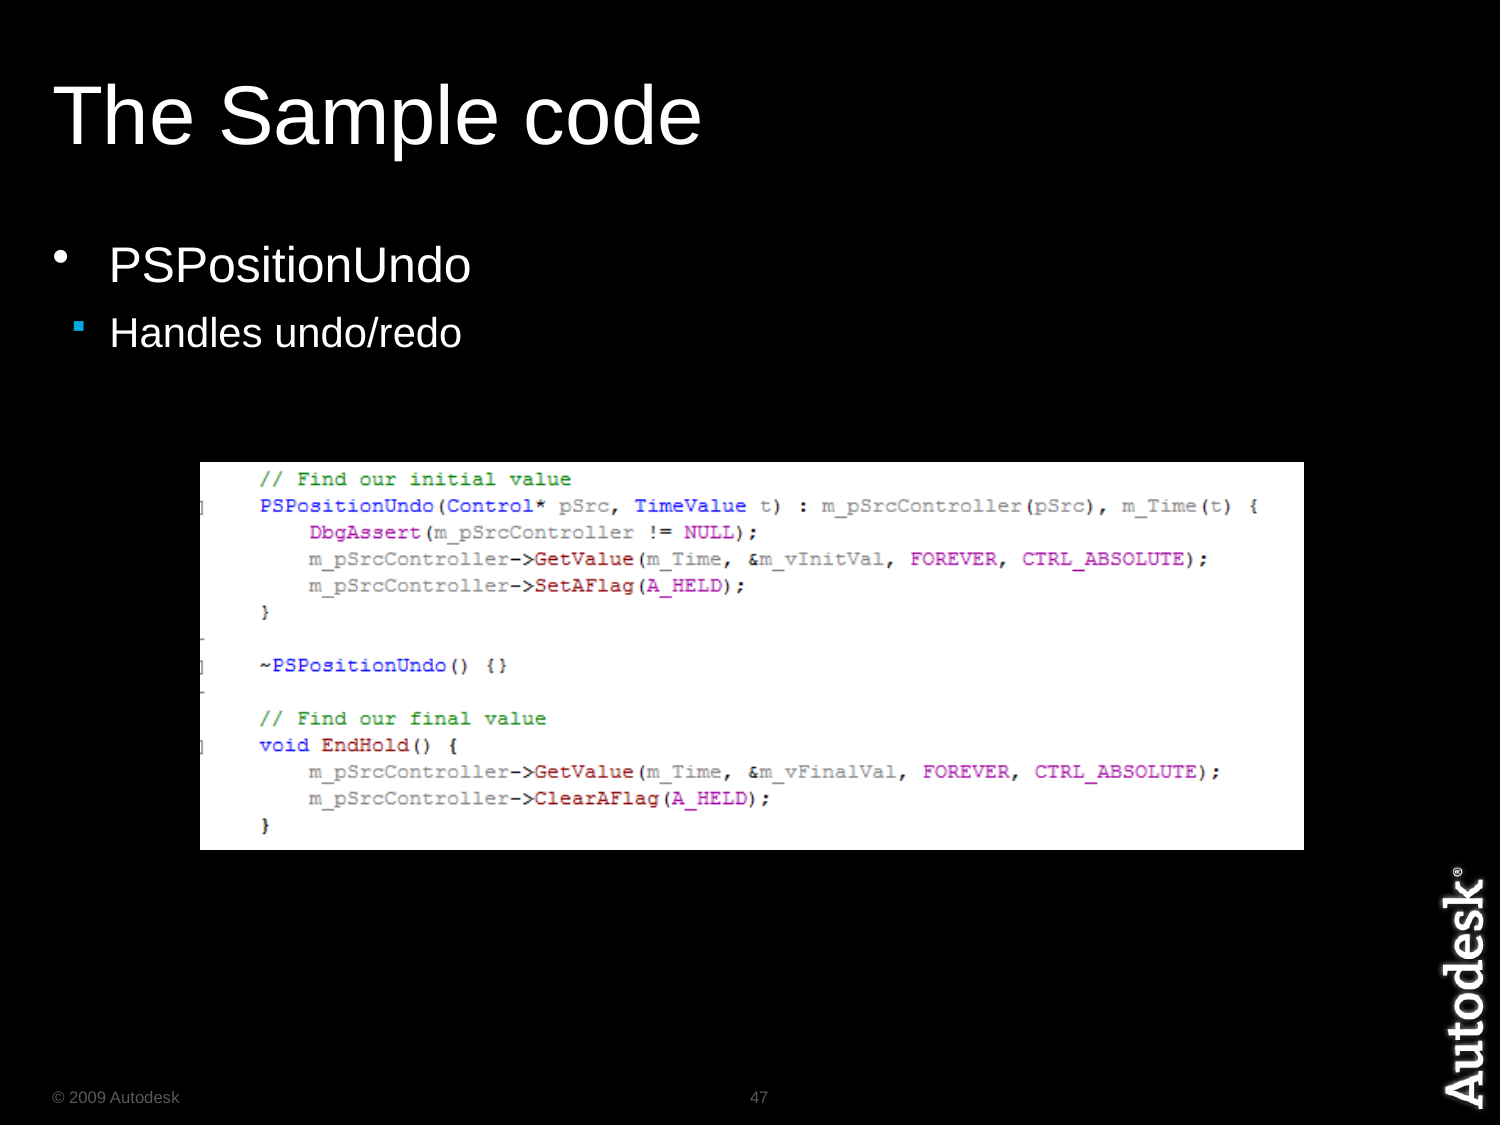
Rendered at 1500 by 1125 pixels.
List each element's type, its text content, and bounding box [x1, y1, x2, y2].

picture [199, 462, 1304, 851]
picture [1402, 0, 1500, 1125]
title The Sample code [52, 22, 1401, 211]
list PSPositionUndo Handles undo/redo [52, 231, 1401, 1073]
